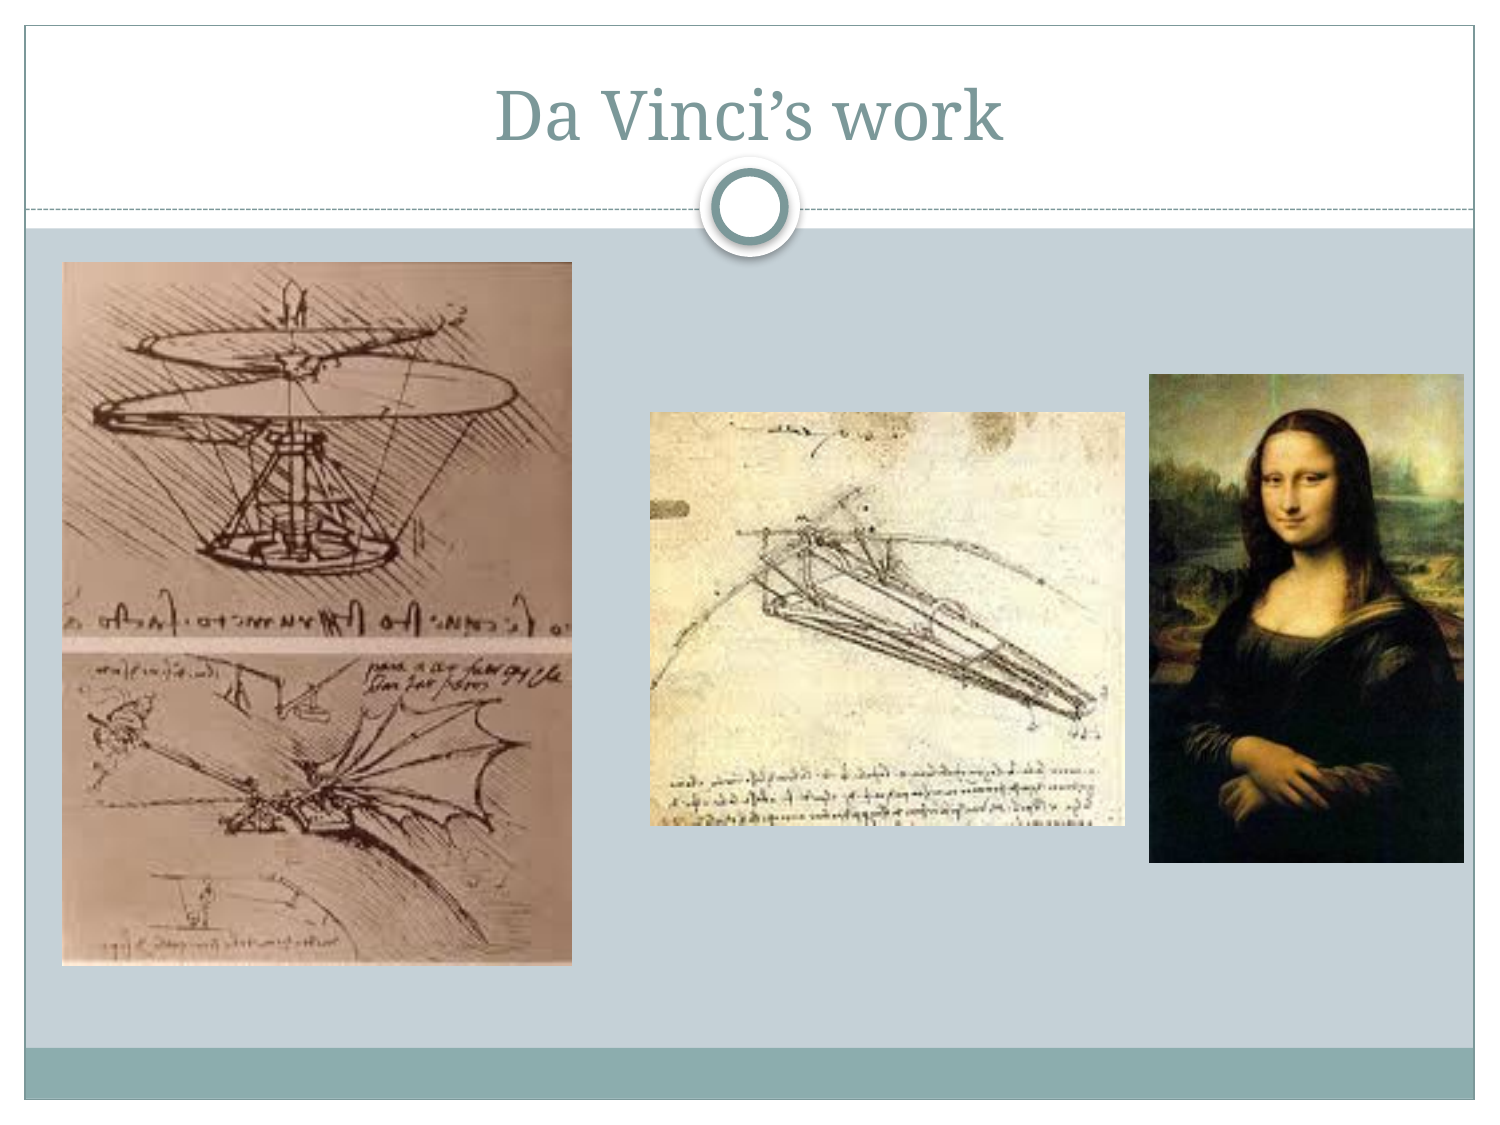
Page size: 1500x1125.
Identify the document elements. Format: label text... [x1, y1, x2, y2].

picture [1149, 374, 1464, 863]
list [62, 262, 572, 966]
title Da Vinci’s work [49, 37, 1450, 162]
picture [649, 412, 1126, 826]
